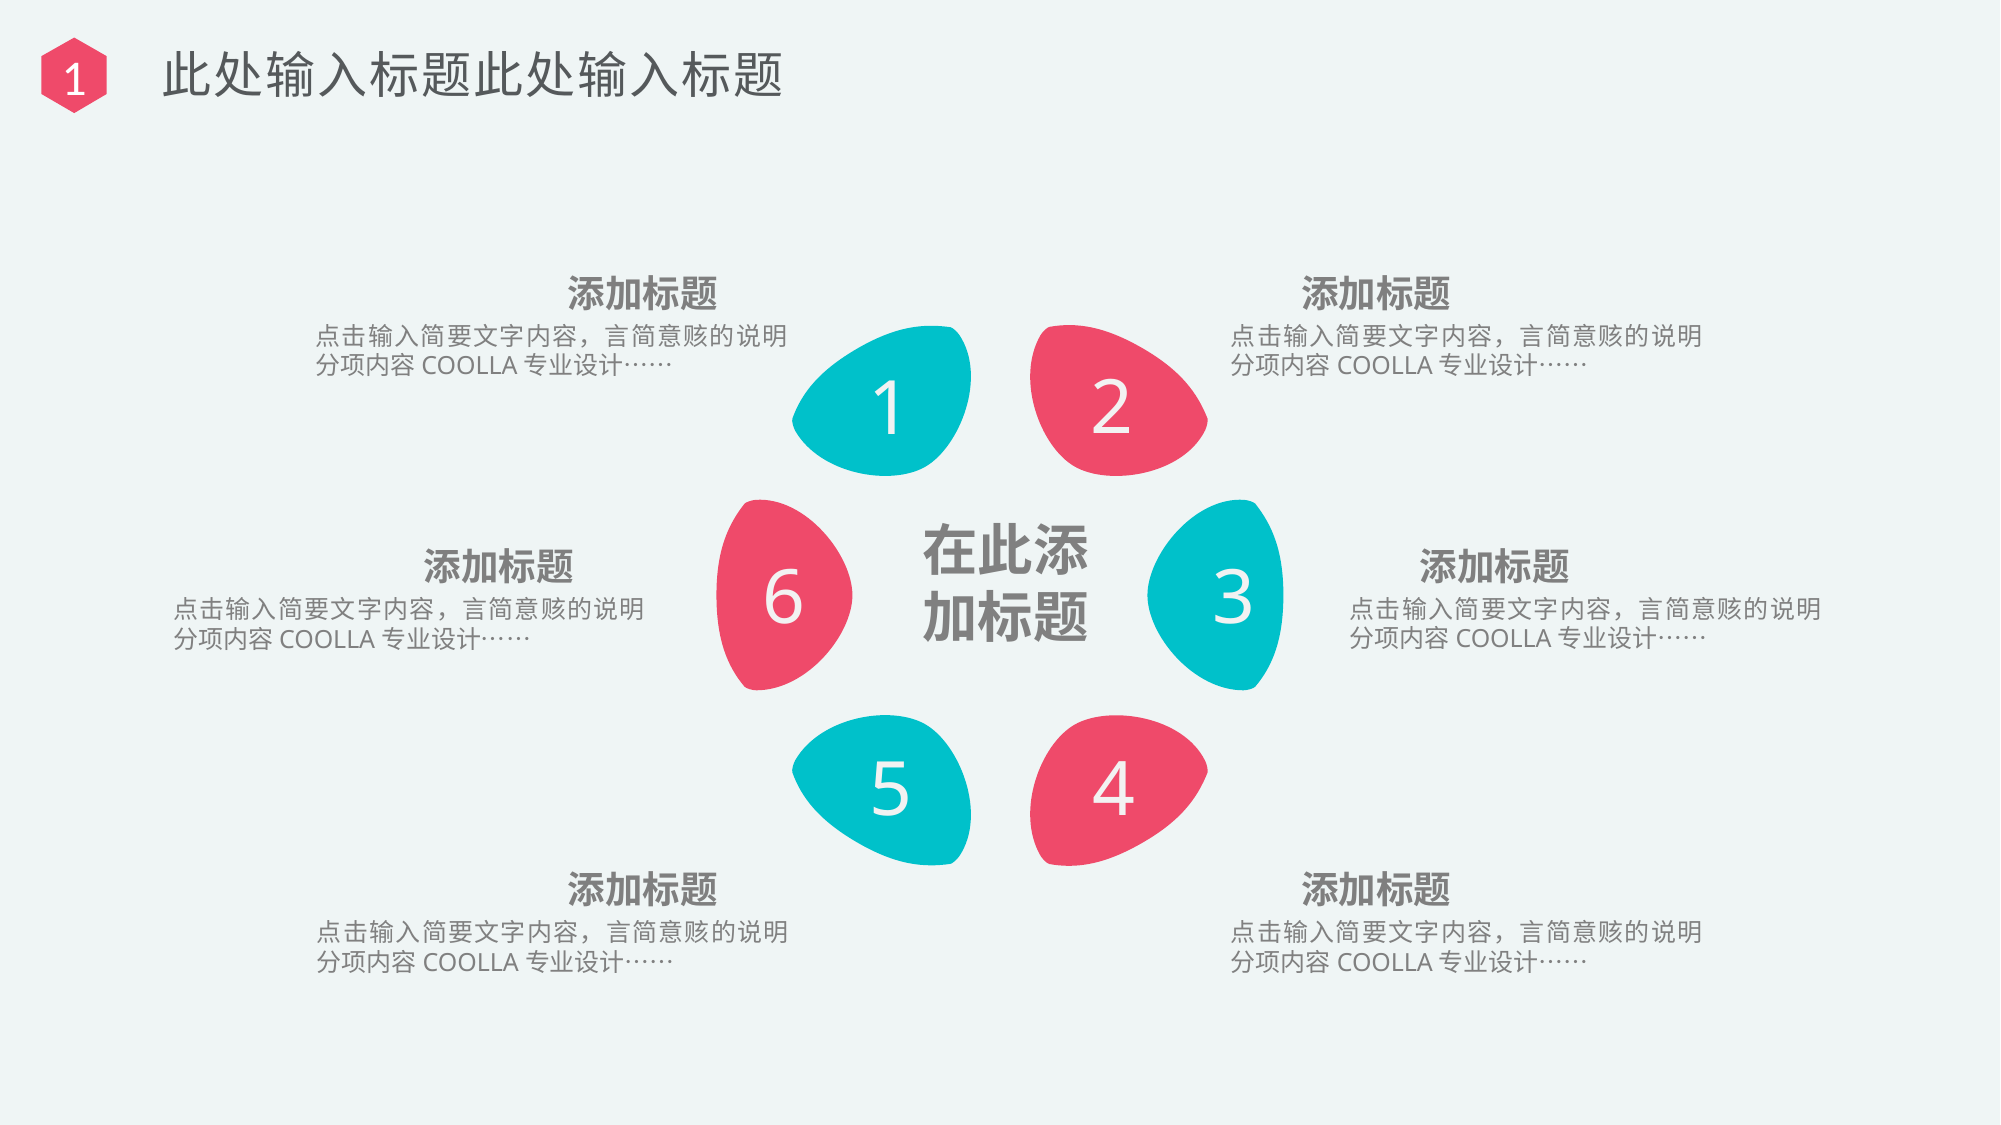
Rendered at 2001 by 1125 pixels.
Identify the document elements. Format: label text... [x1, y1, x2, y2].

text_box 添加标题 [1230, 269, 1522, 315]
text_box 添加标题 [1230, 866, 1522, 912]
text_box 添加标题 [497, 866, 788, 912]
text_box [1015, 704, 1209, 869]
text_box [791, 704, 988, 868]
text_box 添加标题 [497, 269, 788, 315]
text_box 点击输入简要文字内容，言简意赅的说明分项内容COOLLA专业设计…… [1230, 319, 1704, 380]
text_box 添加标题 [353, 543, 645, 589]
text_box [716, 496, 853, 691]
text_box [1147, 496, 1284, 691]
text_box 在此添加标题 [896, 515, 1115, 649]
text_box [791, 323, 988, 487]
text_box 点击输入简要文字内容，言简意赅的说明分项内容COOLLA专业设计…… [316, 916, 790, 977]
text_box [1015, 322, 1209, 487]
text_box 点击输入简要文字内容，言简意赅的说明分项内容COOLLA专业设计…… [1349, 593, 1823, 654]
text_box 点击输入简要文字内容，言简意赅的说明分项内容COOLLA专业设计…… [1230, 916, 1704, 977]
text_box 点击输入简要文字内容，言简意赅的说明分项内容COOLLA专业设计…… [173, 593, 646, 654]
text_box 1 [41, 37, 107, 114]
text_box 此处输入标题此处输入标题 [131, 29, 896, 119]
text_box 添加标题 [1349, 543, 1641, 589]
text_box 点击输入简要文字内容，言简意赅的说明分项内容COOLLA专业设计…… [315, 319, 788, 380]
